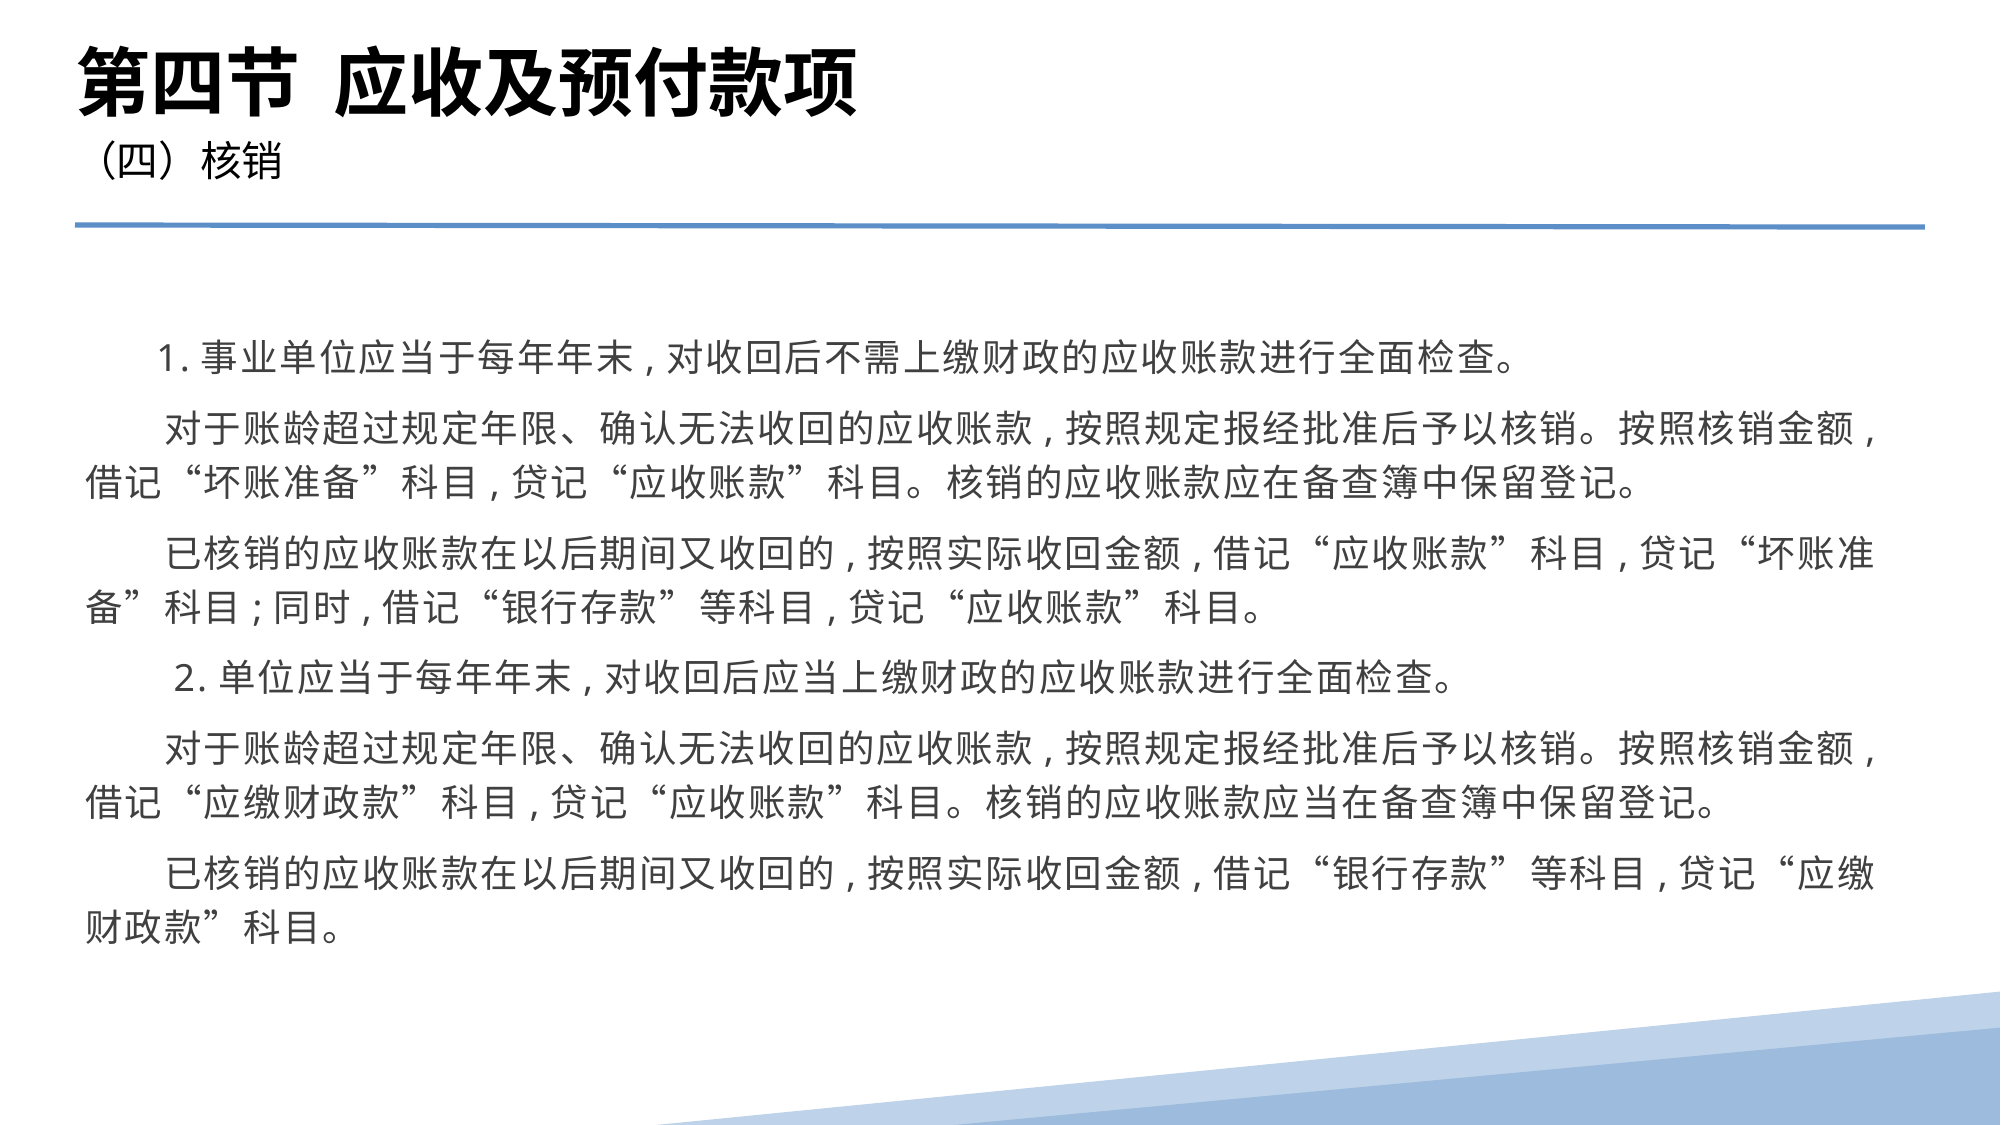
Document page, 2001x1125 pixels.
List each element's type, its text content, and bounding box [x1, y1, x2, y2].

text_box 第四节 应收及预付款项 [75, 24, 1925, 124]
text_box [656, 991, 2000, 1125]
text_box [74, 224, 1925, 228]
text_box 1.事业单位应当于每年年末,对收回后不需上缴财政的应收账款进行全面检查。 对于账龄超过规定年限、确认无法收回的应收账款,按照规定报经批准后予以核销。按照核销金额,借记“坏账准备”科目,贷记“应收账款”科目。核销的应收账款应在备查簿中保留登记。 已核销的应收账款在以后期间又收回的,按照实际收回金额,借记“应收账款”科目,贷记“坏账准备”科目;同时,借记“银行存款”等科目,贷记“应收账款”科目。 2.单位应当于每年年末,对收回后应当上缴财政的应收账款进行全面检查。 对于账龄超过规定年限、确认无法收回的应收账款,按照规定报经批准后予以核销。按照核销金额,借记“应缴财政款”科目,贷记“应收账款”科目。核销的应收账款应当在备查簿中保留登记。 已核销的应收账款在以后期间又收回的,按照实际收回金额,借记“银行存款”等科目,贷记“应缴财政款”科目。 [75, 251, 1925, 1022]
text_box （四）核销 [75, 124, 1925, 200]
